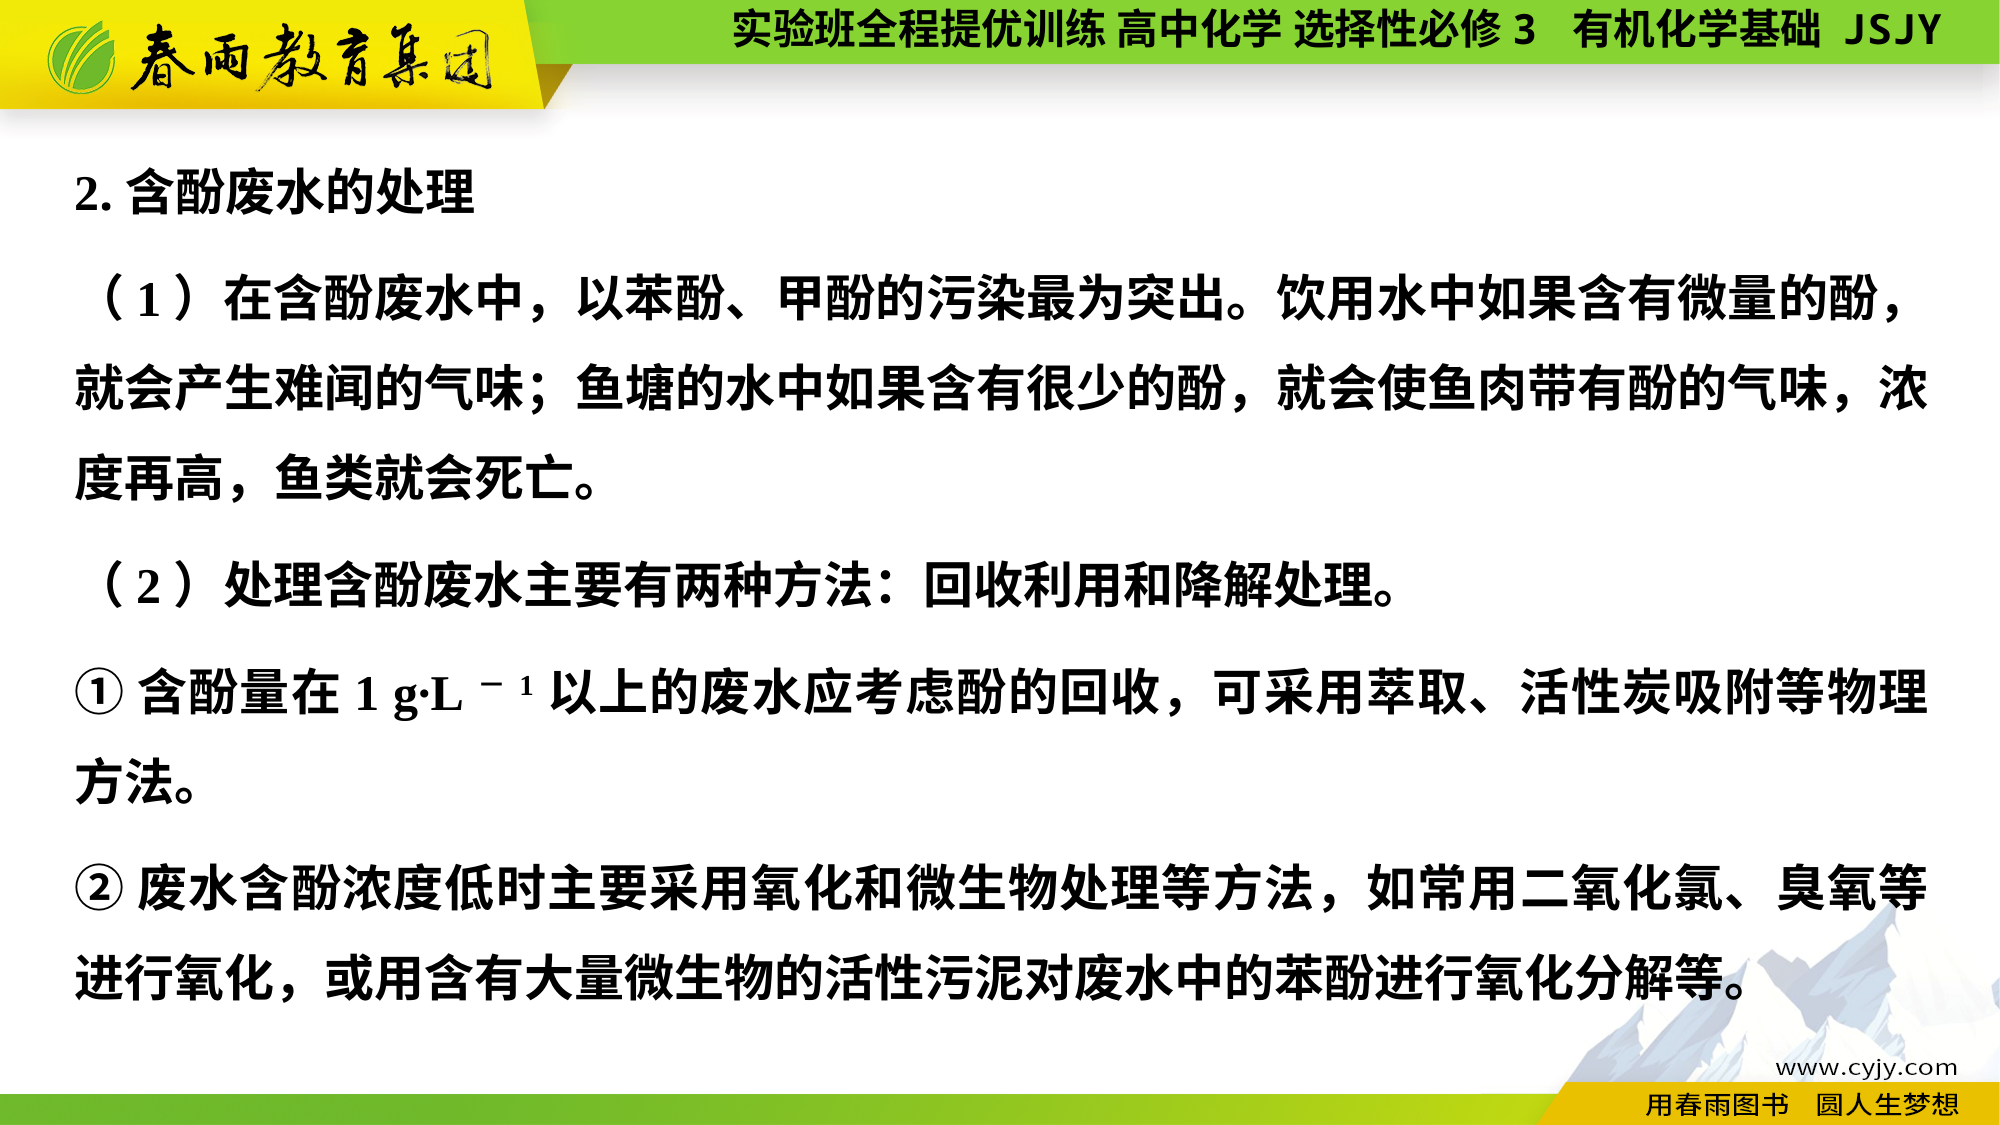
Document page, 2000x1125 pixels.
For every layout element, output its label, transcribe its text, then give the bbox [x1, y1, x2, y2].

picture [0, 0, 2000, 1125]
list 2.含酚废水的处理 （1）在含酚废水中，以苯酚、甲酚的污染最为突出。饮用水中如果含有微量的酚，就会产生难闻的气味；鱼塘的水中如果含有很少的酚，就会使鱼肉带有酚的气味，浓度再高，鱼类就会死亡。 （2）处理含酚废水主要有两种方法：回收利用和降解处理。 ①含酚量在1 g∙L－1以上的废水应考虑酚的回收，可采用萃取、活性炭吸附等物理方法。 ②废水含酚浓度低时主要采用氧化和微生物处理等方法，如常用二氧化氯、臭氧等进行氧化，或用含有大量微生物的活性污泥对废水中的苯酚进行氧化分解等。 [59, 122, 1944, 1012]
